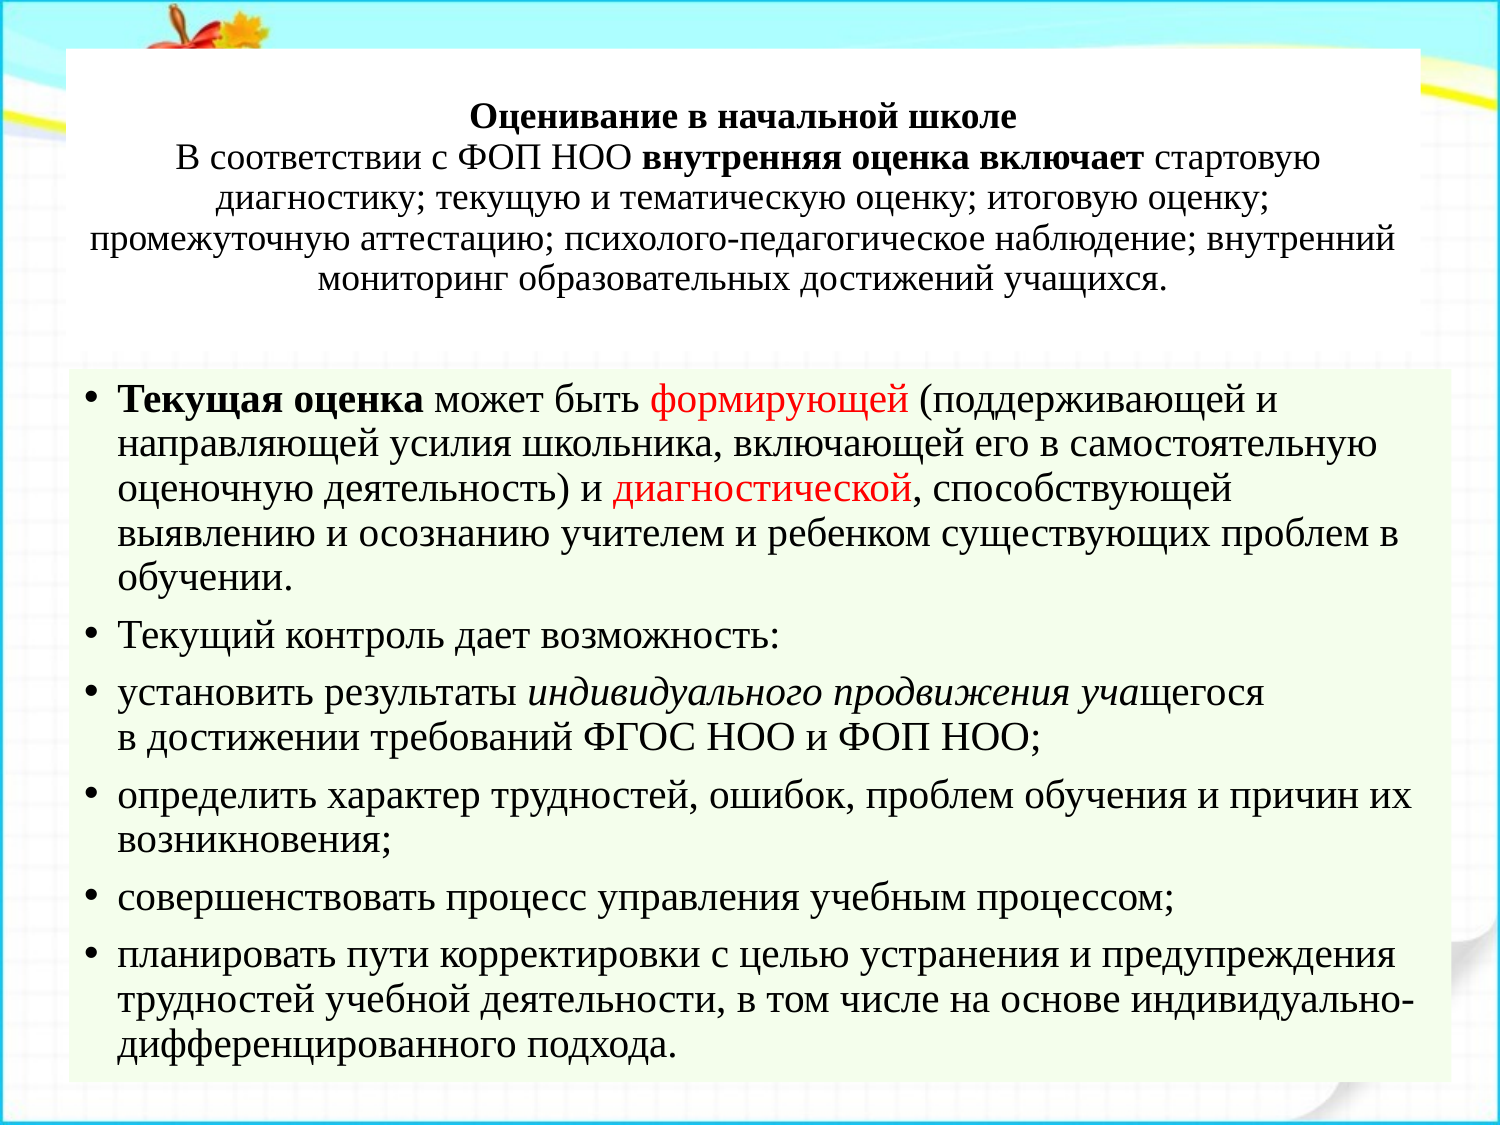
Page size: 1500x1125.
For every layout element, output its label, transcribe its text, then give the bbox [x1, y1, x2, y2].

list Текущая оценка может быть формирующей (поддерживающей и направляющей усилия школьника, включающей его в самостоятельную оценочную деятельность) и диагностической, способствующей выявлению и осознанию учителем и ребенком существующих проблем в обучении. Текущий контроль дает возможность: установить результаты индивидуального продвижения учащегося в достижении требований ФГОС НОО и ФОП НОО; определить характер трудностей, ошибок, проблем обучения и причин их возникновения; совершенствовать процесс управления учебным процессом; планировать пути корректировки с целью устранения и предупреждения трудностей учебной деятельности, в том числе на основе индивидуально-дифференцированного подхода. [69, 369, 1452, 1083]
picture [0, 0, 1500, 1125]
title Оценивание в начальной школе В соответствии с ФОП НОО внутренняя оценка включает стартовую диагностику; текущую и тематическую оценку; итоговую оценку; промежуточную аттестацию; психолого-педагогическое наблюдение; внутренний мониторинг образовательных достижений учащихся. [66, 48, 1421, 352]
